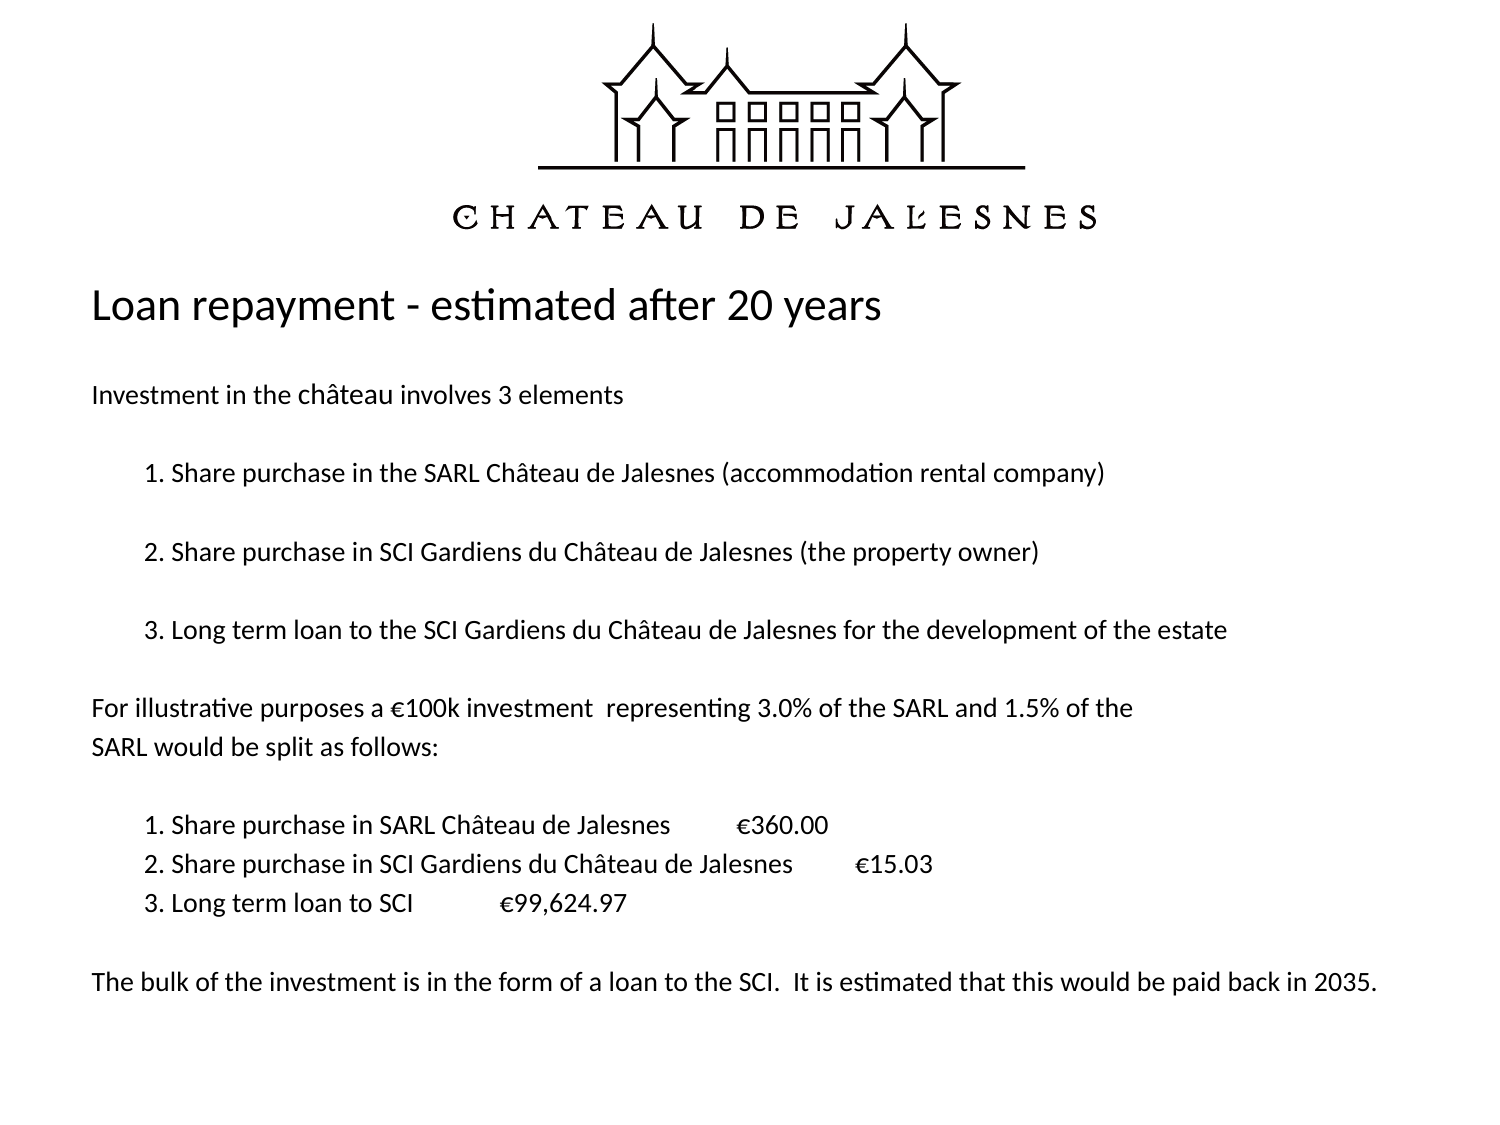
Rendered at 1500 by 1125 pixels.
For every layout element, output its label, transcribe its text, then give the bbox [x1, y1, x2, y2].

list Loan repayment - estimated after 20 years Investment in the château involves 3 elements 1. Share purchase in the SARL Château de Jalesnes (accommodation rental company) 2. Share purchase in SCI Gardiens du Château de Jalesnes (the property owner) 3. Long term loan to the SCI Gardiens du Château de Jalesnes for the development of the estate For illustrative purposes a €100k investment representing 3.0% of the SARL and 1.5% of the SARL would be split as follows: 1. Share purchase in SARL Château de Jalesnes €360.00 2. Share purchase in SCI Gardiens du Château de Jalesnes €15.03 3. Long term loan to SCI €99,624.97 The bulk of the investment is in the form of a loan to the SCI. It is estimated that this would be paid back in 2035. [76, 267, 1471, 1010]
picture [407, 6, 1130, 237]
